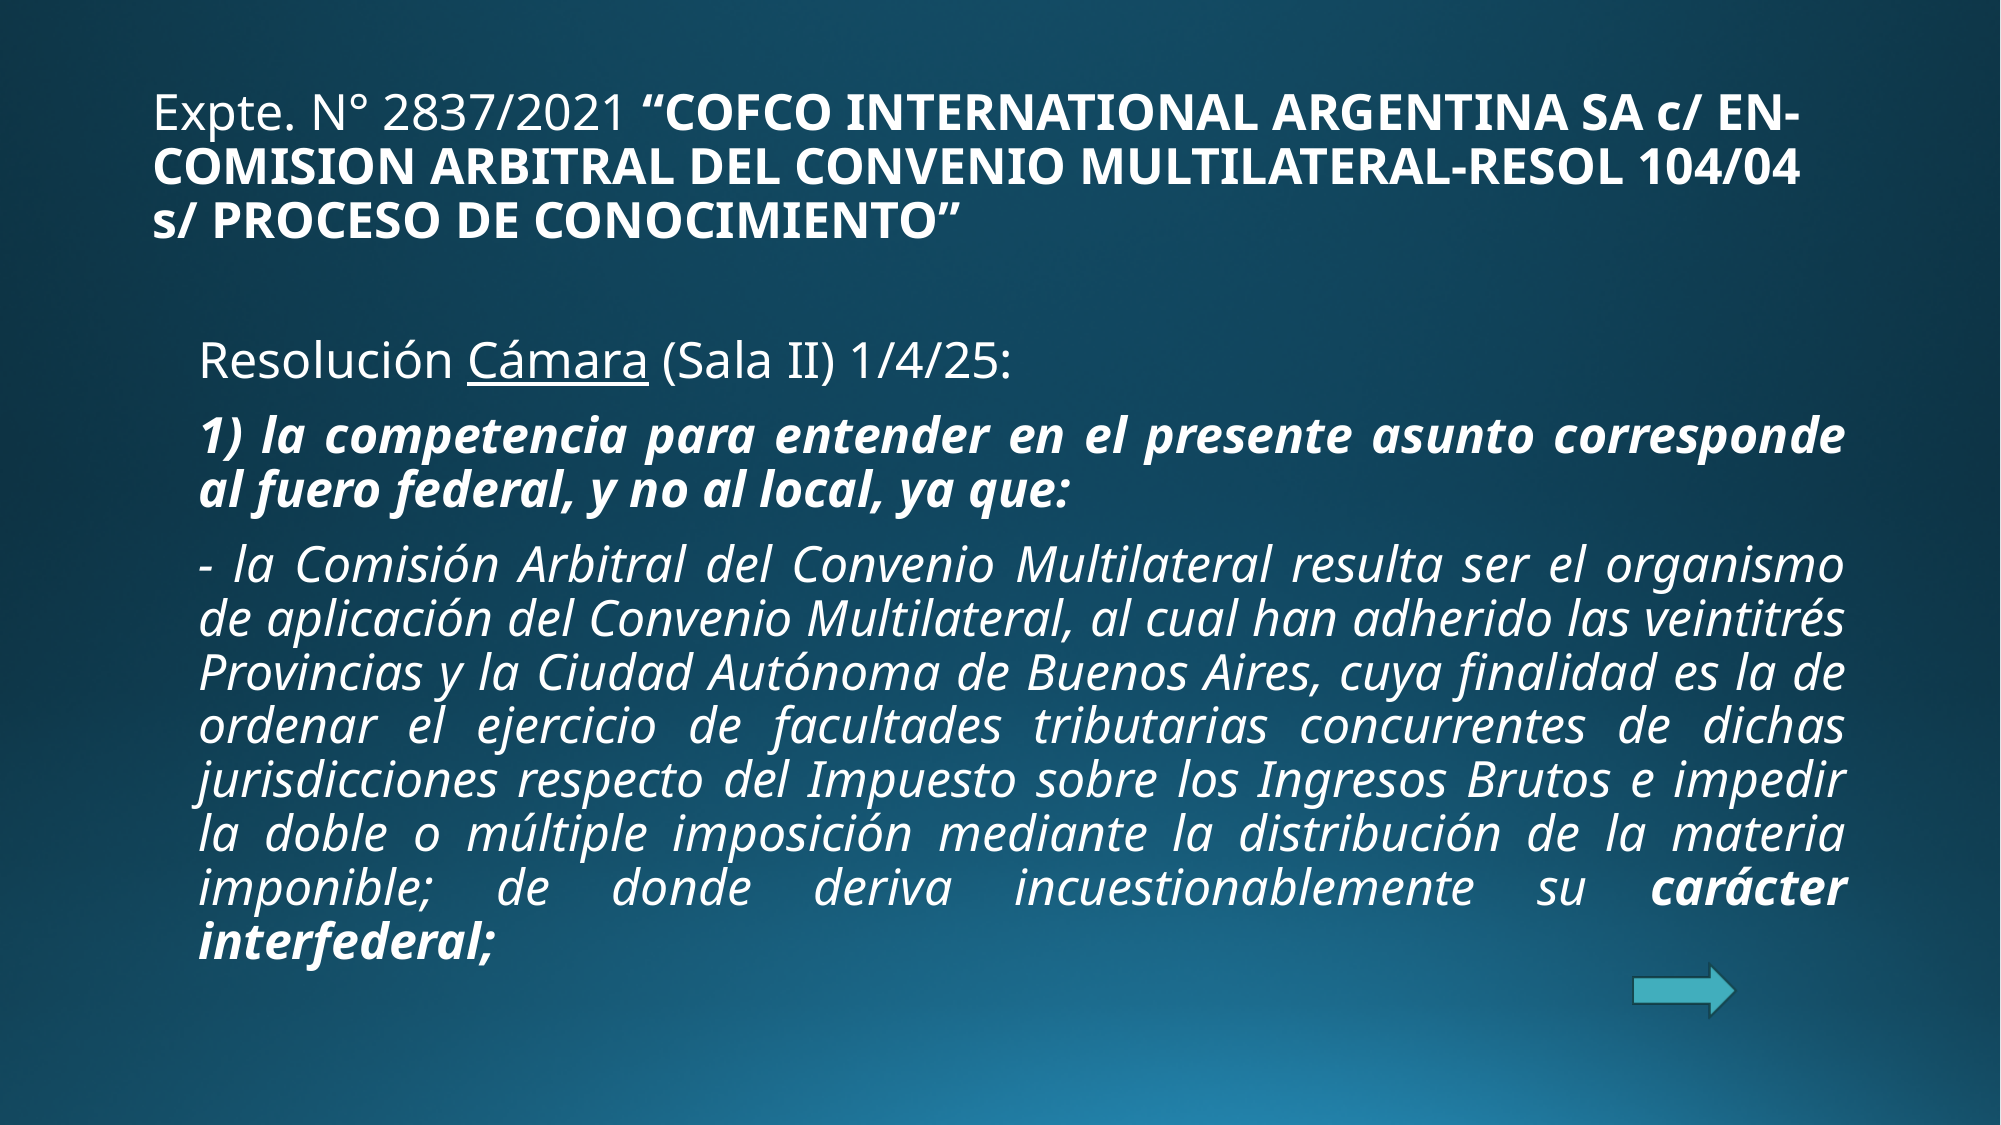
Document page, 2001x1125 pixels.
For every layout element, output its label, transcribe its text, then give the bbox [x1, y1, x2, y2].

title Expte. N° 2837/2021 “COFCO INTERNATIONAL ARGENTINA SA c/ EN-COMISION ARBITRAL DEL CONVENIO MULTILATERAL-RESOL 104/04 s/ PROCESO DE CONOCIMIENTO” [137, 59, 1863, 278]
list Resolución Cámara (Sala II) 1/4/25: 1) la competencia para entender en el presente asunto corresponde al fuero federal, y no al local, ya que: - la Comisión Arbitral del Convenio Multilateral resulta ser el organismo de aplicación del Convenio Multilateral, al cual han adherido las veintitrés Provincias y la Ciudad Autónoma de Buenos Aires, cuya finalidad es la de ordenar el ejercicio de facultades tributarias concurrentes de dichas jurisdicciones respecto del Impuesto sobre los Ingresos Brutos e impedir la doble o múltiple imposición mediante la distribución de la materia imponible; de donde deriva incuestionablemente su carácter interfederal; [183, 327, 1863, 1014]
picture [0, 0, 2001, 1125]
